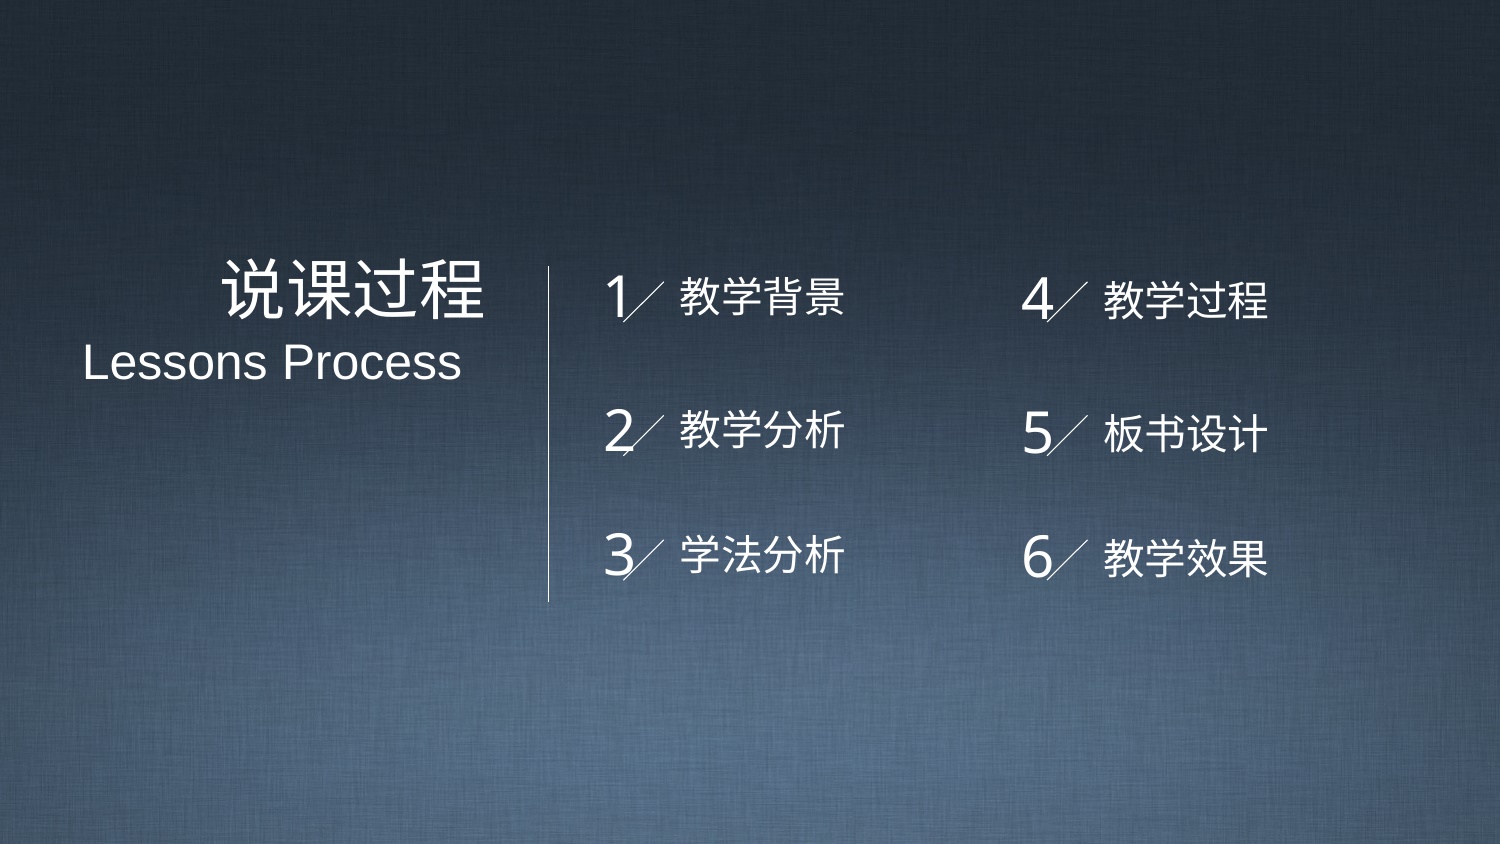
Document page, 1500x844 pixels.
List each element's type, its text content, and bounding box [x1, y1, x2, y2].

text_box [623, 539, 664, 581]
text_box 学法分析 [664, 521, 895, 586]
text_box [1047, 281, 1088, 323]
text_box 3 [588, 510, 652, 595]
text_box 1 [588, 252, 651, 337]
text_box 5 [1006, 387, 1070, 473]
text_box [1047, 415, 1088, 456]
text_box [623, 415, 664, 456]
text_box 教学背景 [664, 263, 895, 328]
text_box 教学效果 [1088, 525, 1321, 590]
text_box 2 [588, 385, 652, 471]
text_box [47, 240, 501, 398]
text_box 6 [1006, 512, 1070, 597]
text_box 板书设计 [1088, 400, 1321, 466]
picture [0, 0, 1500, 844]
text_box 教学分析 [664, 396, 895, 462]
text_box 4 [1006, 254, 1070, 339]
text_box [623, 281, 664, 323]
text_box 教学过程 [1088, 267, 1321, 332]
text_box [1047, 539, 1088, 580]
